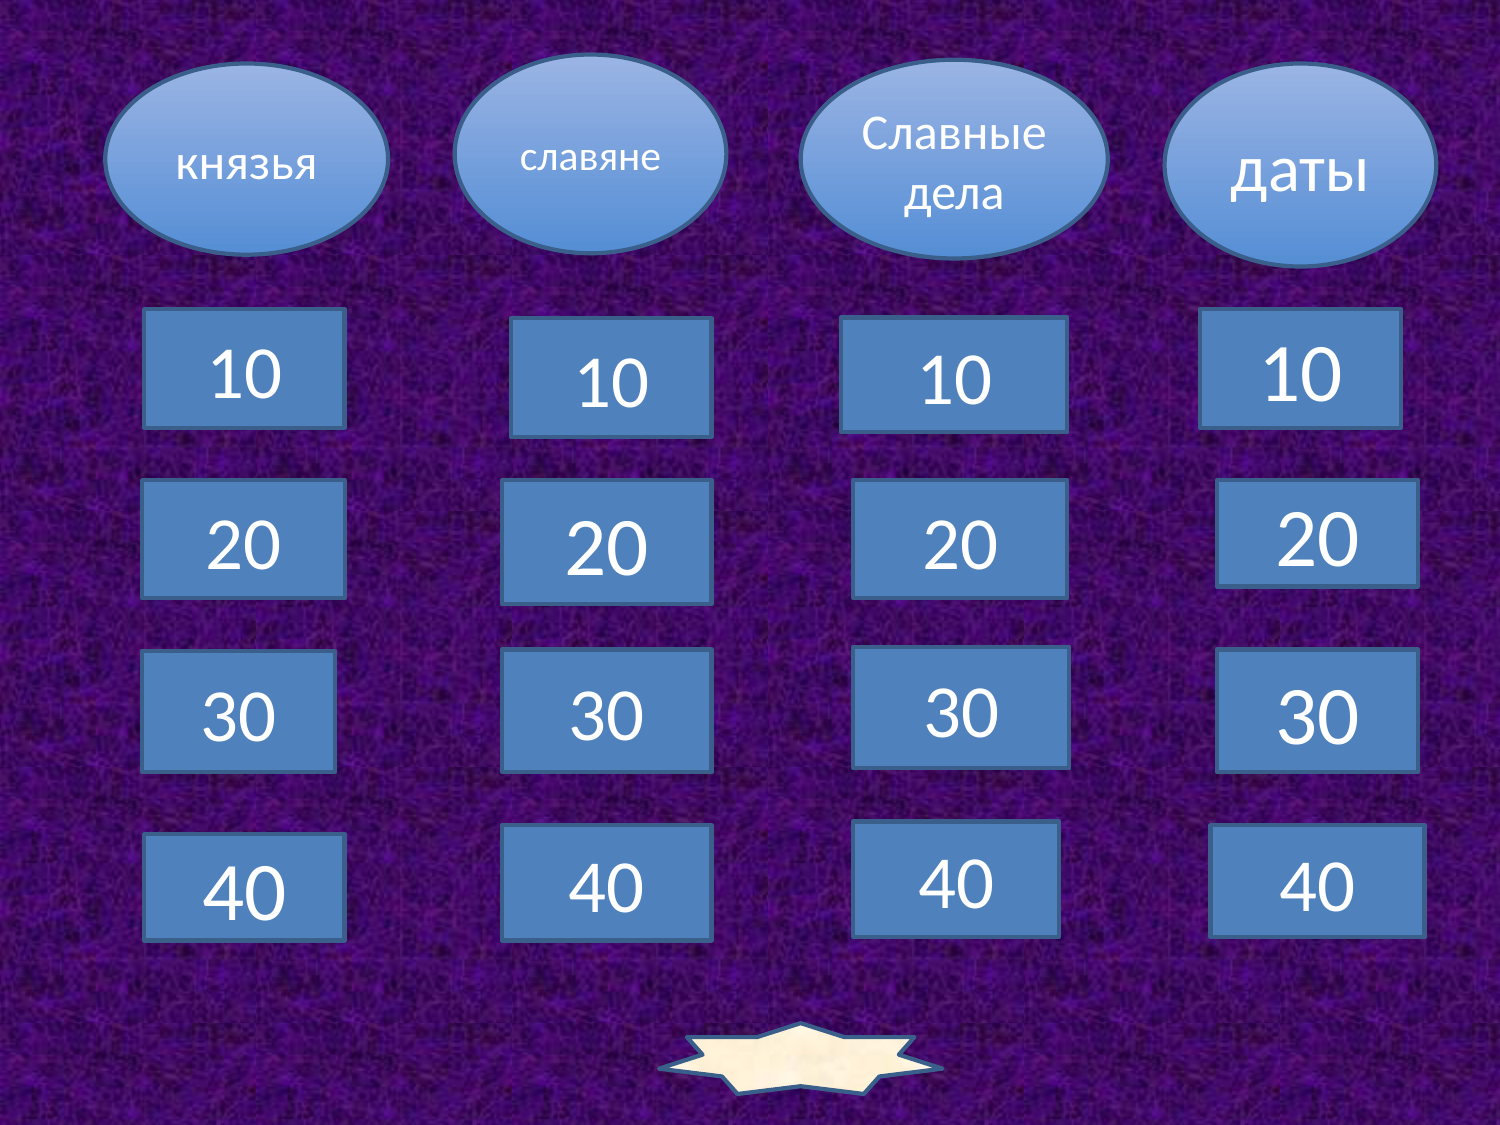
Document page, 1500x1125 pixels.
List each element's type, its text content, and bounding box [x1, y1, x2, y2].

text_box 30 [500, 647, 714, 774]
text_box 40 [500, 823, 714, 943]
text_box 30 [1215, 647, 1420, 774]
text_box князья [103, 61, 391, 257]
text_box 10 [1198, 307, 1403, 430]
text_box Славные дела [798, 57, 1110, 261]
text_box 40 [851, 819, 1061, 939]
text_box 20 [1215, 478, 1420, 589]
picture [0, 0, 1500, 1125]
text_box 40 [142, 832, 347, 943]
text_box даты [1162, 61, 1439, 269]
text_box 30 [851, 645, 1071, 770]
text_box 10 [142, 307, 347, 430]
text_box 10 [839, 315, 1069, 434]
text_box славяне [452, 52, 729, 256]
text_box 20 [851, 478, 1069, 600]
text_box 40 [1208, 823, 1427, 939]
text_box [656, 1021, 945, 1097]
text_box 10 [509, 316, 714, 439]
text_box 30 [140, 649, 337, 774]
text_box 20 [140, 478, 347, 600]
text_box 20 [500, 478, 714, 606]
